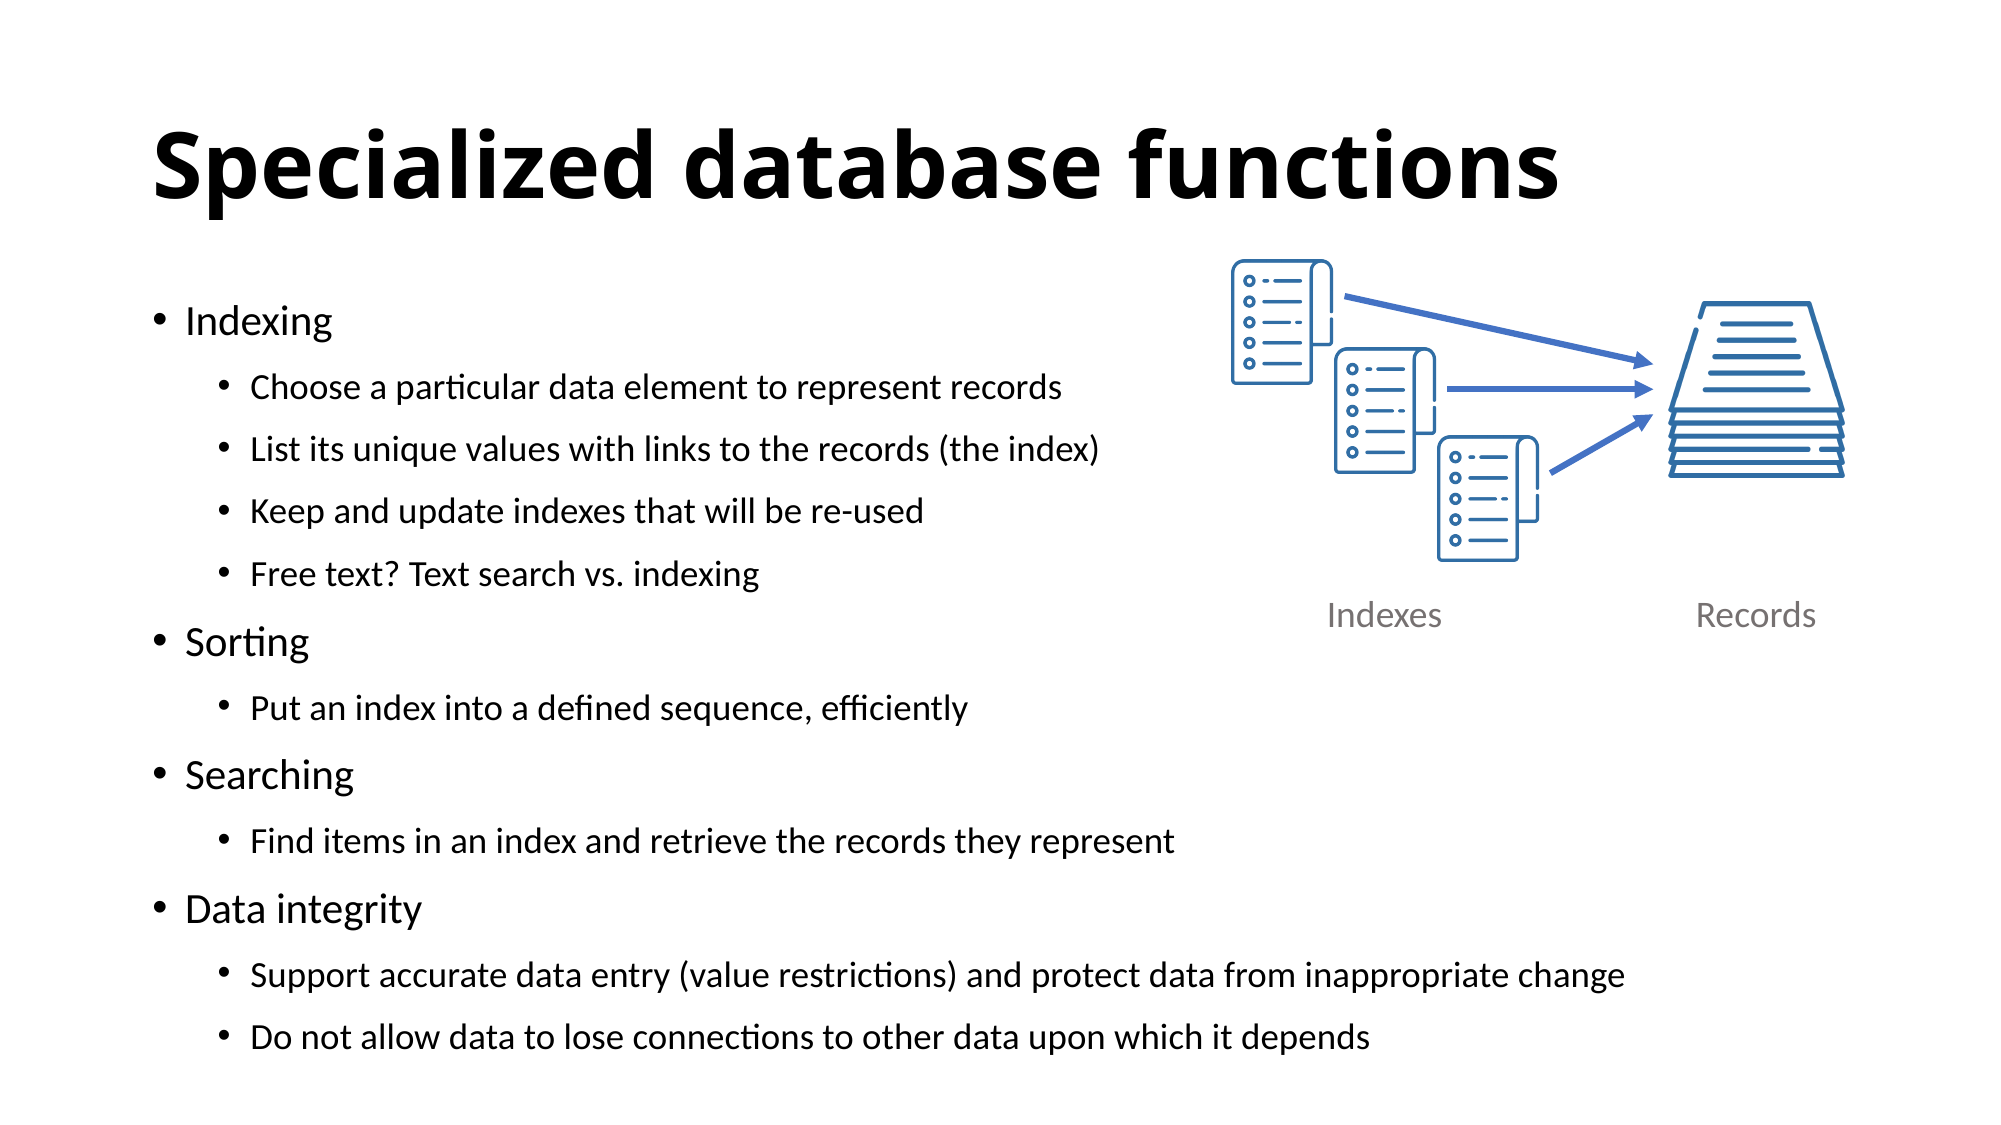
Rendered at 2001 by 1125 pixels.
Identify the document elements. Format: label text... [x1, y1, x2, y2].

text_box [1219, 259, 1845, 644]
title Specialized database functions [137, 59, 1863, 274]
text_box Indexing Choose a particular data element to represent records List its unique values with links to the records (the index) Keep and update indexes that will be re-used Free text? Text search vs. indexing Sorting Put an index into a defined sequence, efficiently Searching Find items in an index and retrieve the records they represent Data integrity Support accurate data entry (value restrictions) and protect data from inappropriate change Do not allow data to lose connections to other data upon which it depends [137, 274, 1919, 1075]
